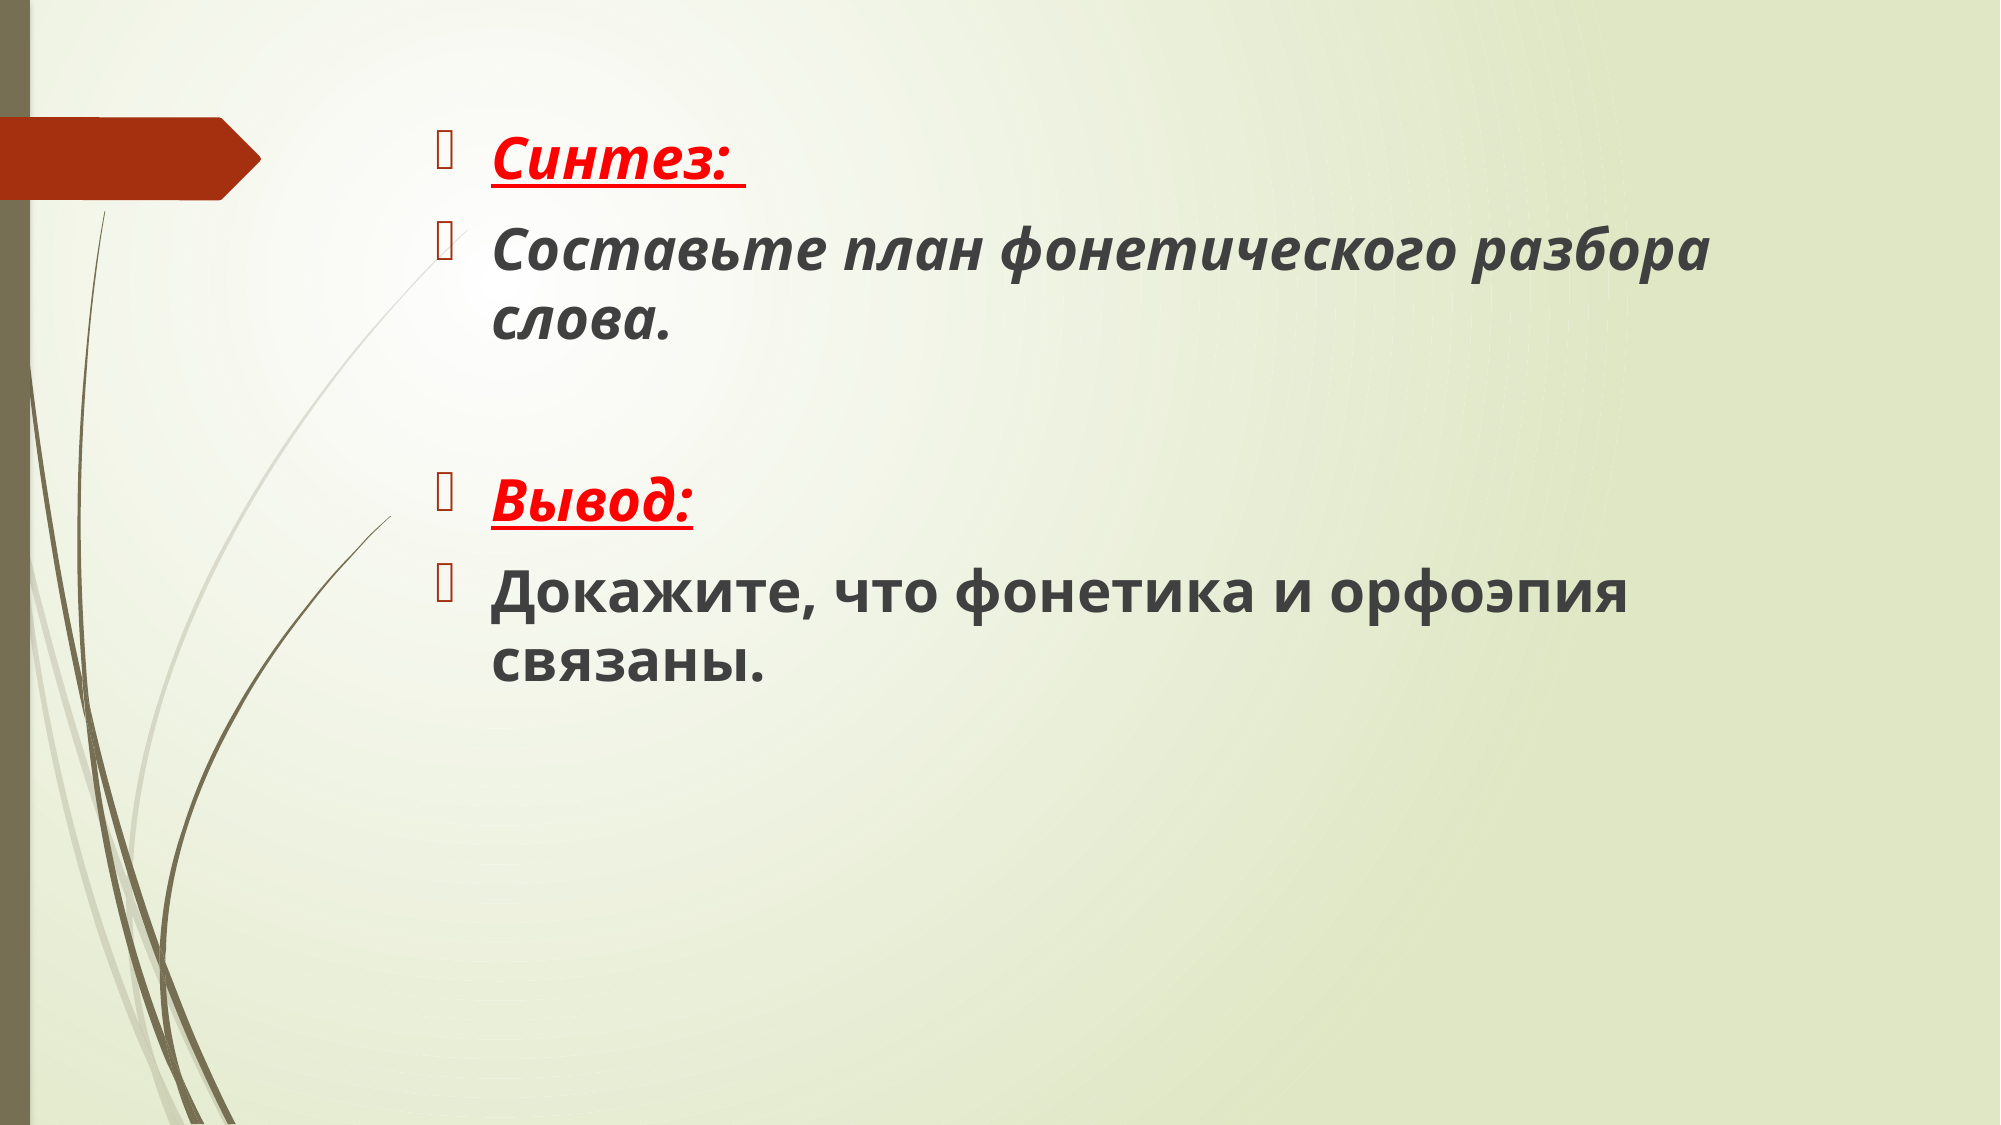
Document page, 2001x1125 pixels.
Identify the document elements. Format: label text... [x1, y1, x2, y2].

list Синтез: Составьте план фонетического разбора слова. Вывод: Докажите, что фонетика и орфоэпия связаны. [420, 113, 1888, 970]
